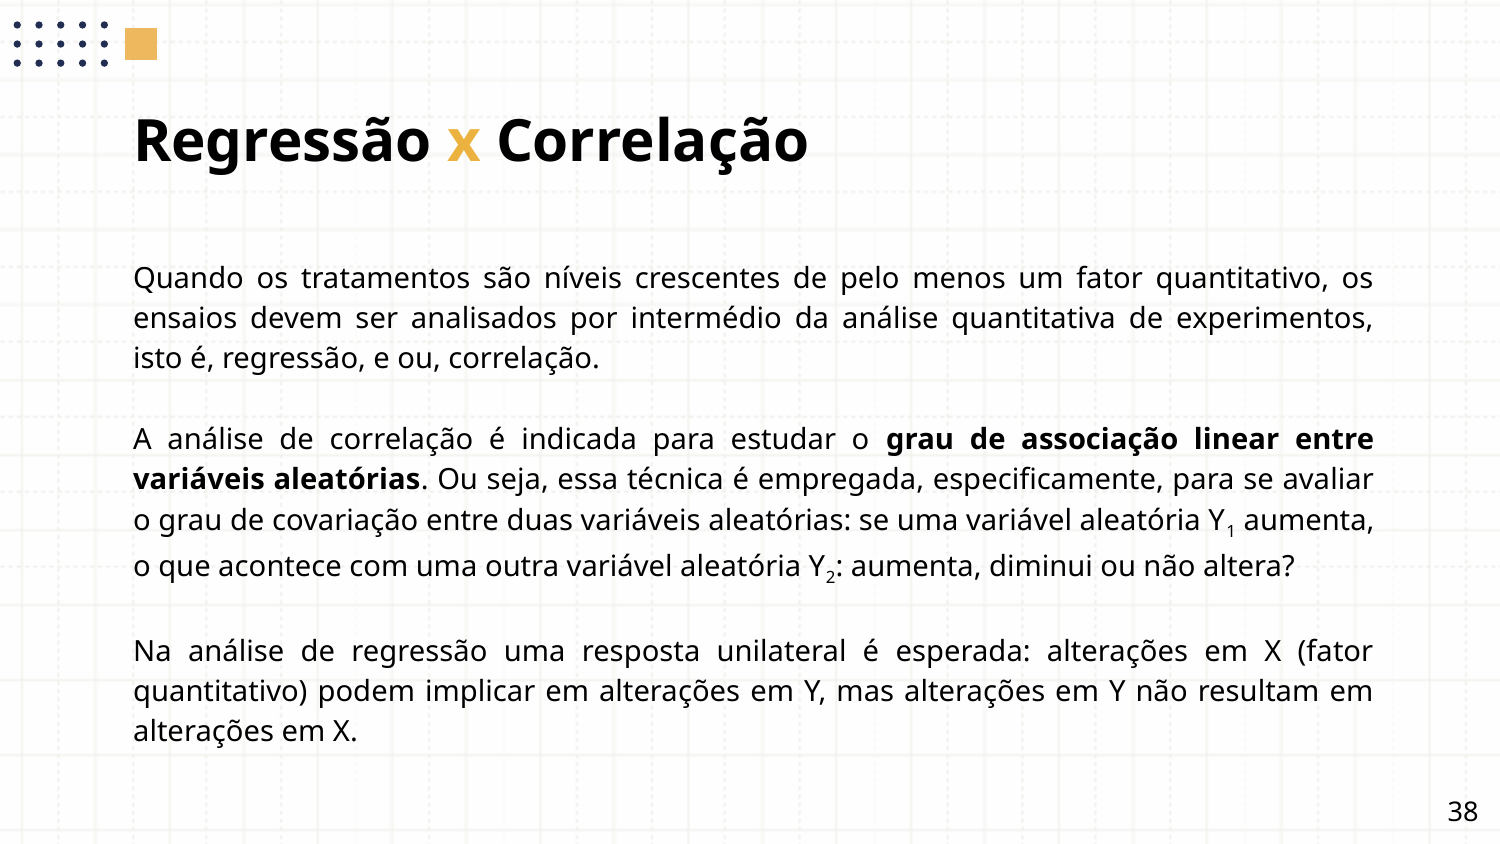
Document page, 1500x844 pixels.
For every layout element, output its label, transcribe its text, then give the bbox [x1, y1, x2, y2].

title Regressão x Correlação [118, 88, 1290, 239]
slide_number ‹#› [1403, 779, 1494, 844]
subtitle Quando os tratamentos são níveis crescentes de pelo menos um fator quantitativo, os ensaios devem ser analisados por intermédio da análise quantitativa de experimentos, isto é, regressão, e ou, correlação. A análise de correlação é indicada para estudar o grau de associação linear entre variáveis aleatórias. Ou seja, essa técnica é empregada, especificamente, para se avaliar o grau de covariação entre duas variáveis aleatórias: se uma variável aleatória Y1 aumenta, o que acontece com uma outra variável aleatória Y2: aumenta, diminui ou não altera? Na análise de regressão uma resposta unilateral é esperada: alterações em X (fator quantitativo) podem implicar em alterações em Y, mas alterações em Y não resultam em alterações em X. [118, 239, 1390, 756]
